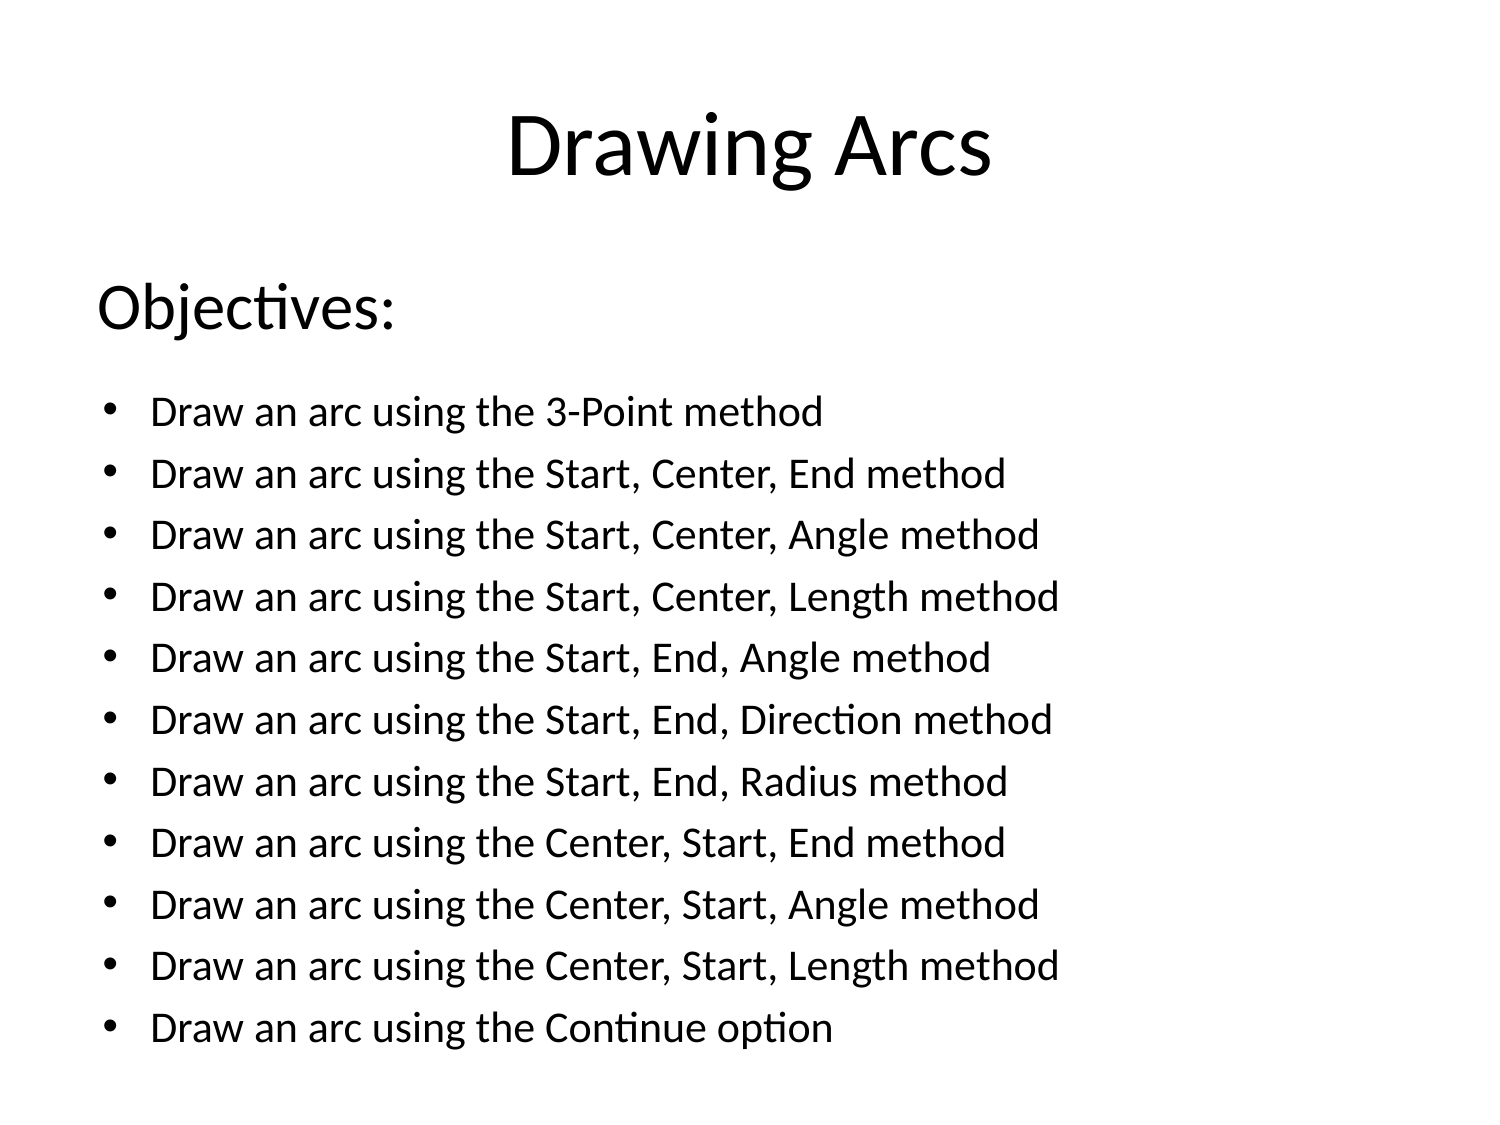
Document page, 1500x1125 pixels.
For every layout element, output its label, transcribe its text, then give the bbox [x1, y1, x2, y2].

list Draw an arc using the 3-Point method Draw an arc using the Start, Center, End method Draw an arc using the Start, Center, Angle method Draw an arc using the Start, Center, Length method Draw an arc using the Start, End, Angle method Draw an arc using the Start, End, Direction method Draw an arc using the Start, End, Radius method Draw an arc using the Center, Start, End method Draw an arc using the Center, Start, Angle method Draw an arc using the Center, Start, Length method Draw an arc using the Continue option [87, 375, 1288, 1075]
title Drawing Arcs [75, 45, 1425, 233]
text_box Objectives: [37, 237, 413, 350]
